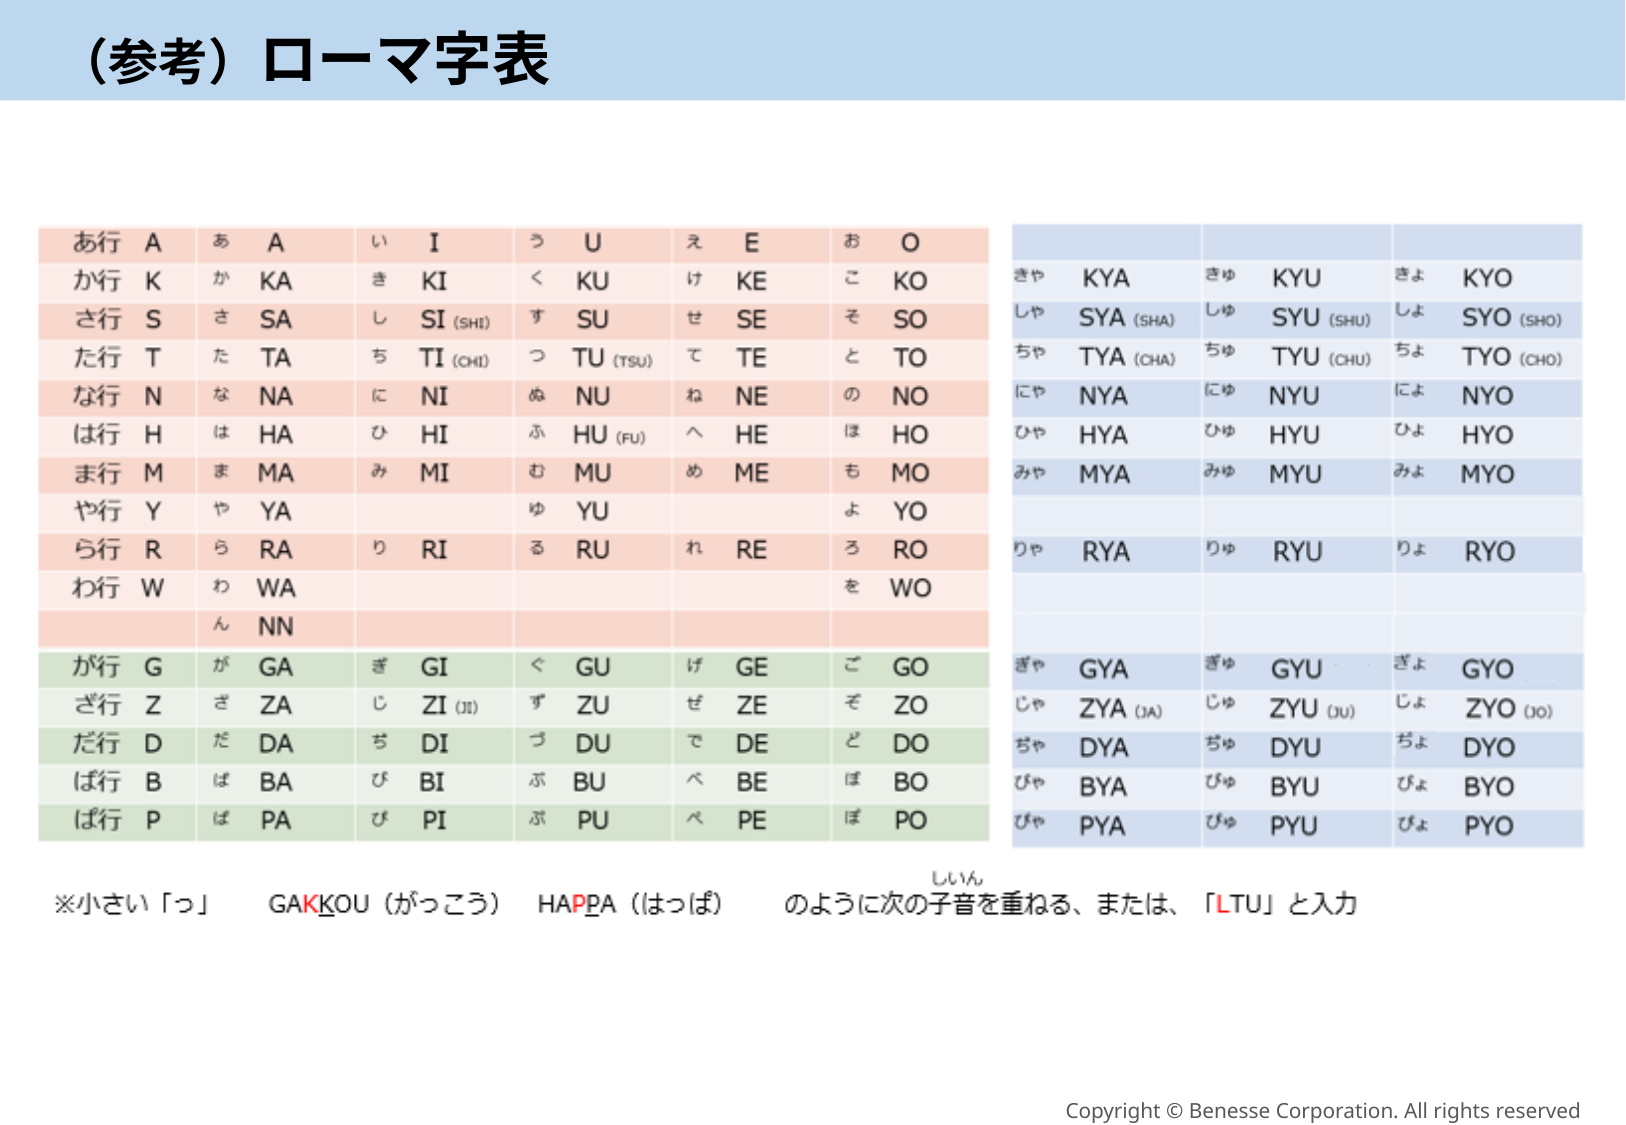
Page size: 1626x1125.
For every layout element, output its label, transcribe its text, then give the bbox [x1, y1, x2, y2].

title （参考）ローマ字表 [0, 0, 1625, 101]
picture [31, 193, 1599, 932]
